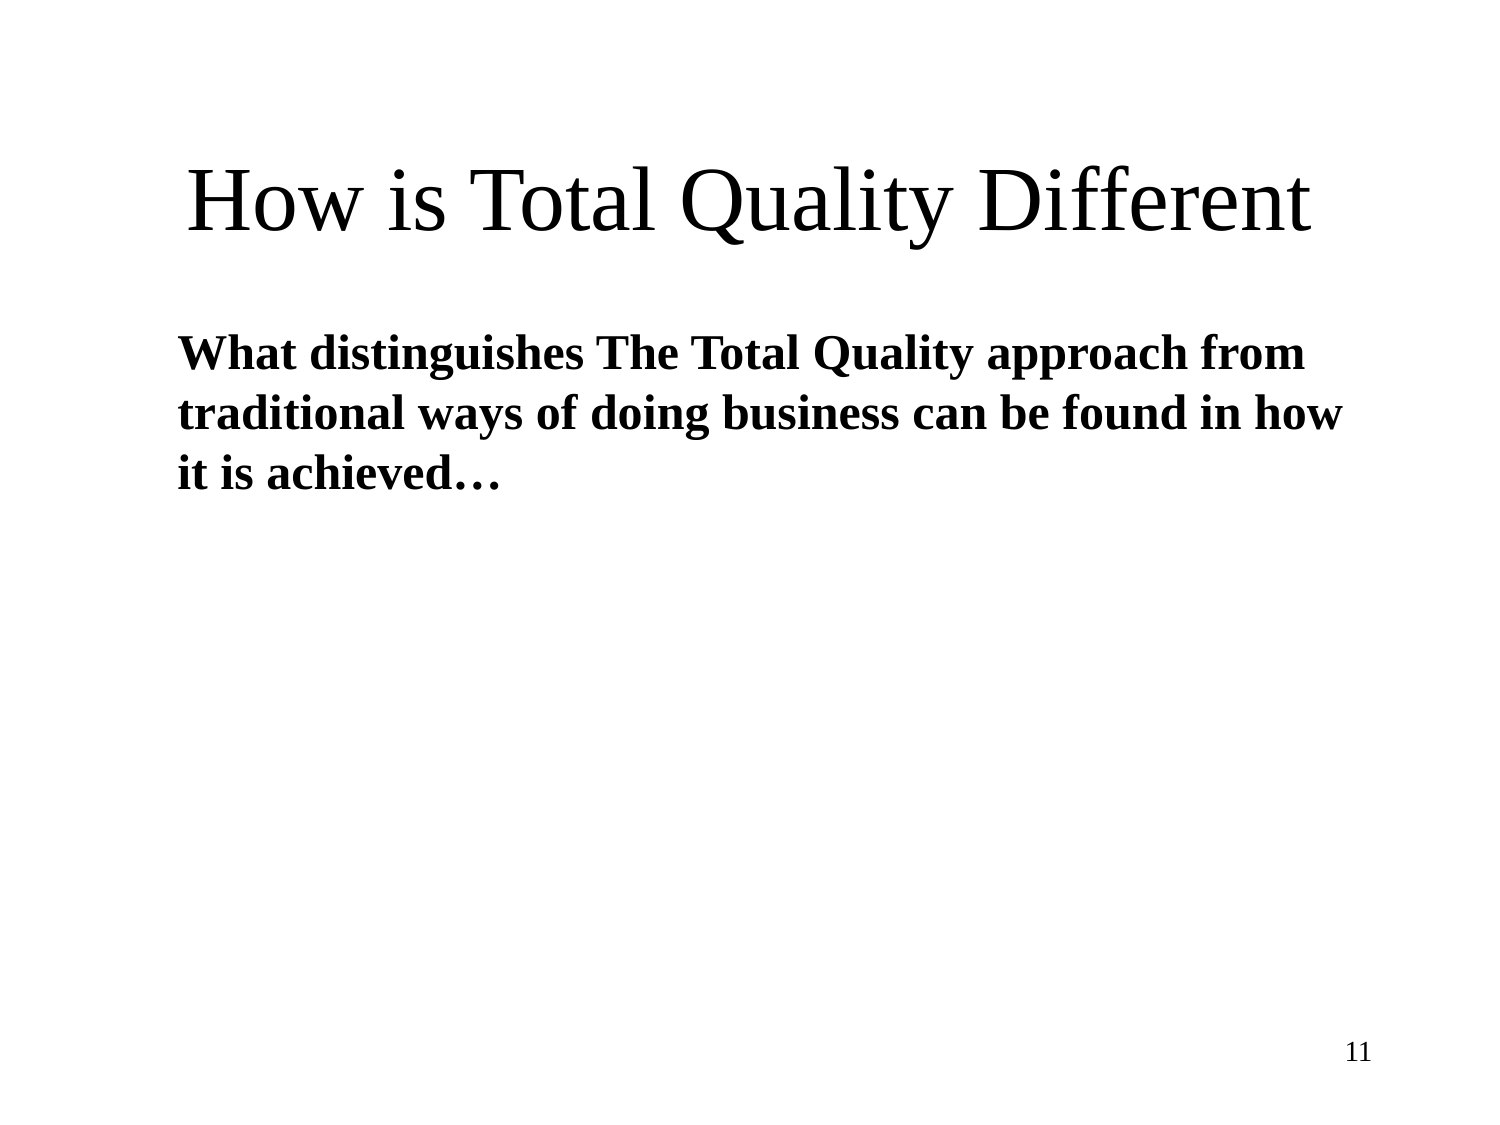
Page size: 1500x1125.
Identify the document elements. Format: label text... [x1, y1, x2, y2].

text_box What distinguishes The Total Quality approach from traditional ways of doing business can be found in how it is achieved… [162, 312, 1363, 508]
slide_number 11 [1074, 1025, 1388, 1100]
title How is Total Quality Different [112, 99, 1388, 288]
